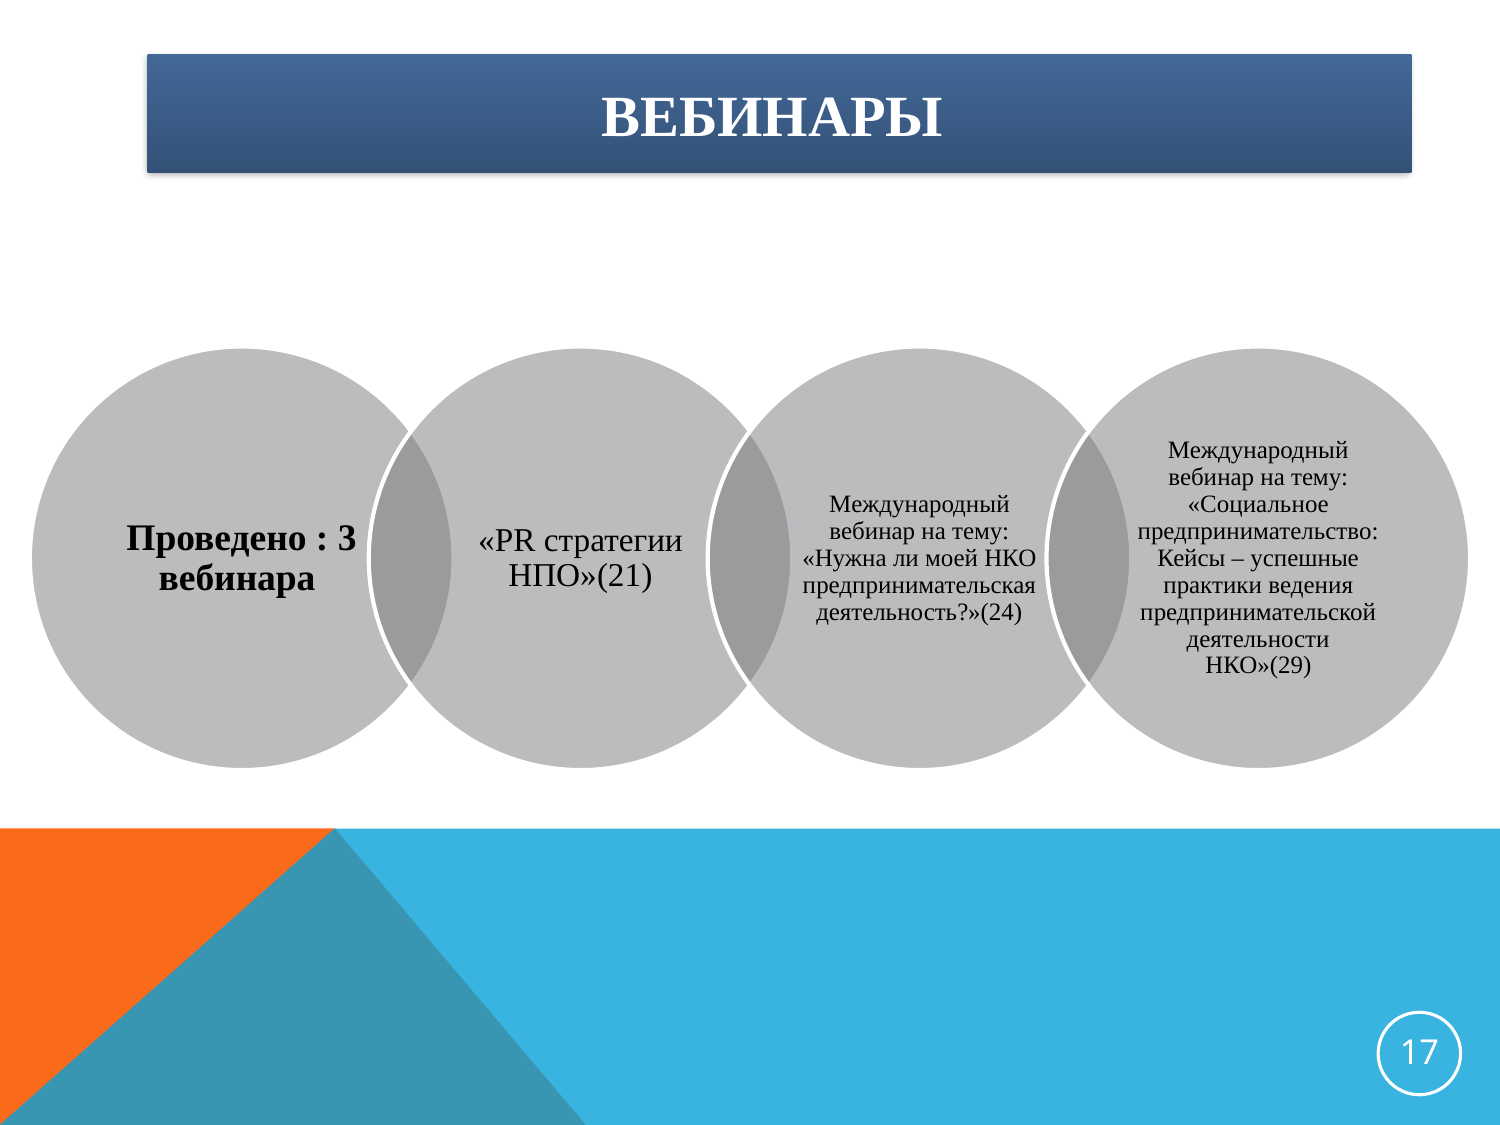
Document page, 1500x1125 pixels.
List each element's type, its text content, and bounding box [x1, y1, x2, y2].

title Вебинары [147, 54, 1412, 173]
slide_number 17 [1376, 1010, 1463, 1097]
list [29, 207, 1471, 909]
